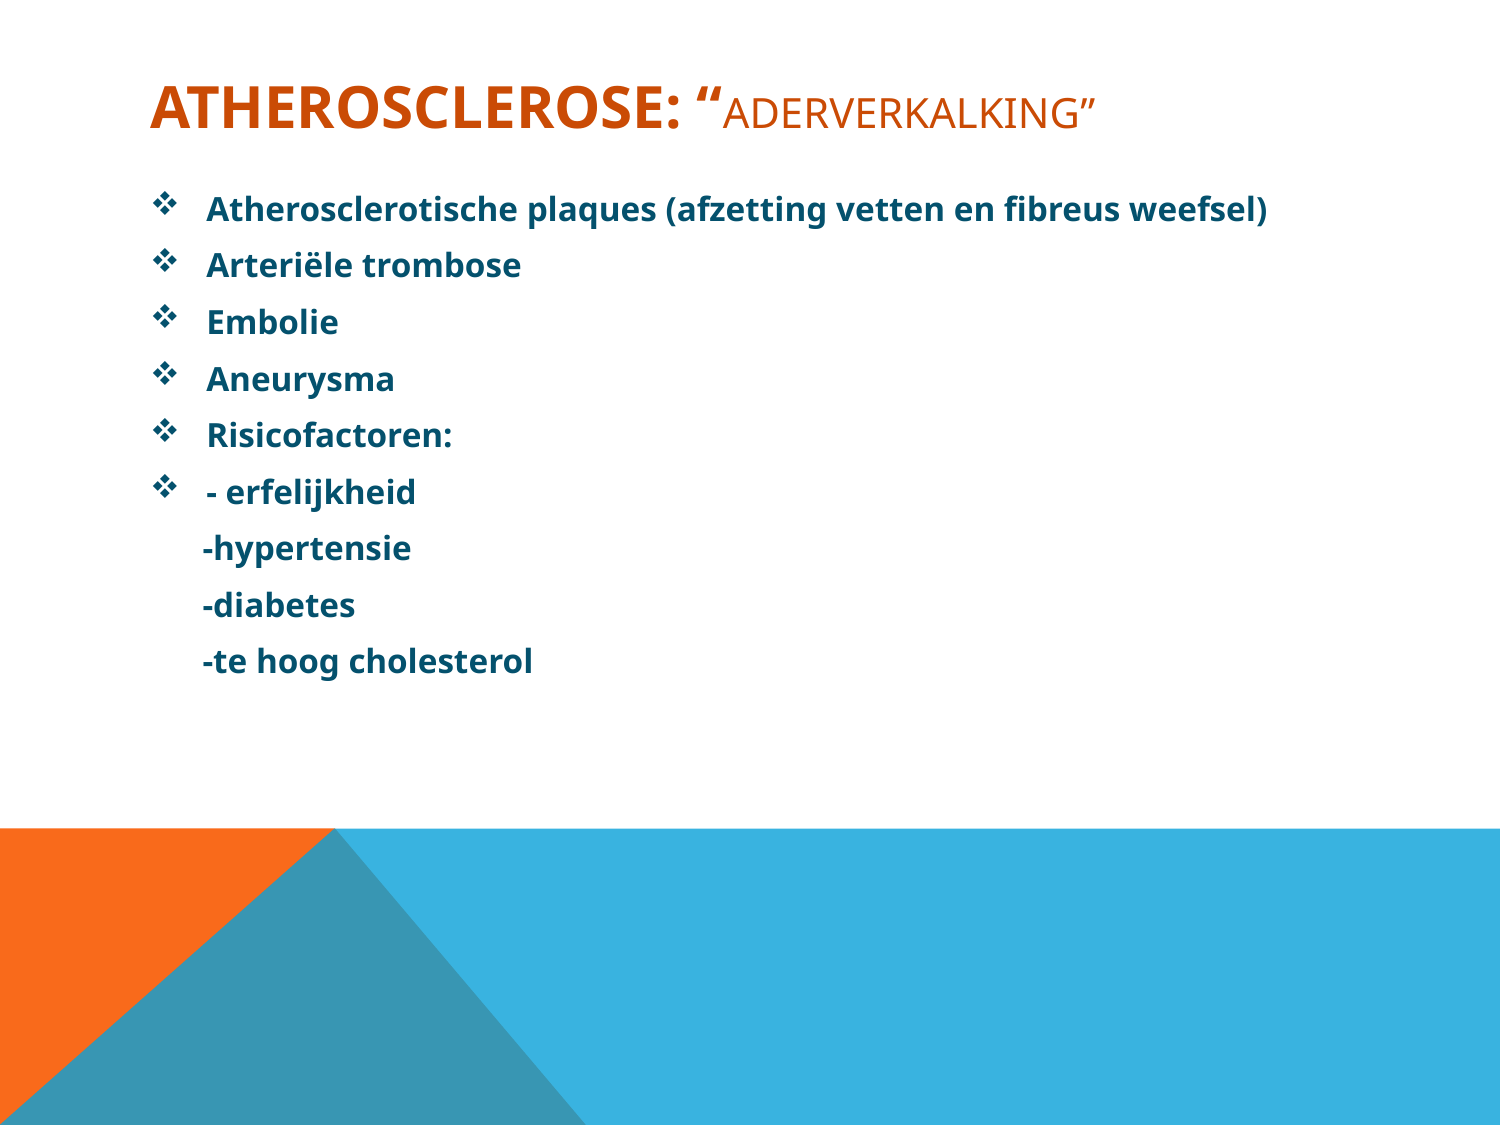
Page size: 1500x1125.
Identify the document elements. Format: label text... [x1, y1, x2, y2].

title Atherosclerose: “aderverkalking” [135, 60, 1369, 150]
list Atherosclerotische plaques (afzetting vetten en fibreus weefsel) Arteriële trombose Embolie Aneurysma Risicofactoren: - erfelijkheid -hypertensie -diabetes -te hoog cholesterol [135, 180, 1369, 768]
